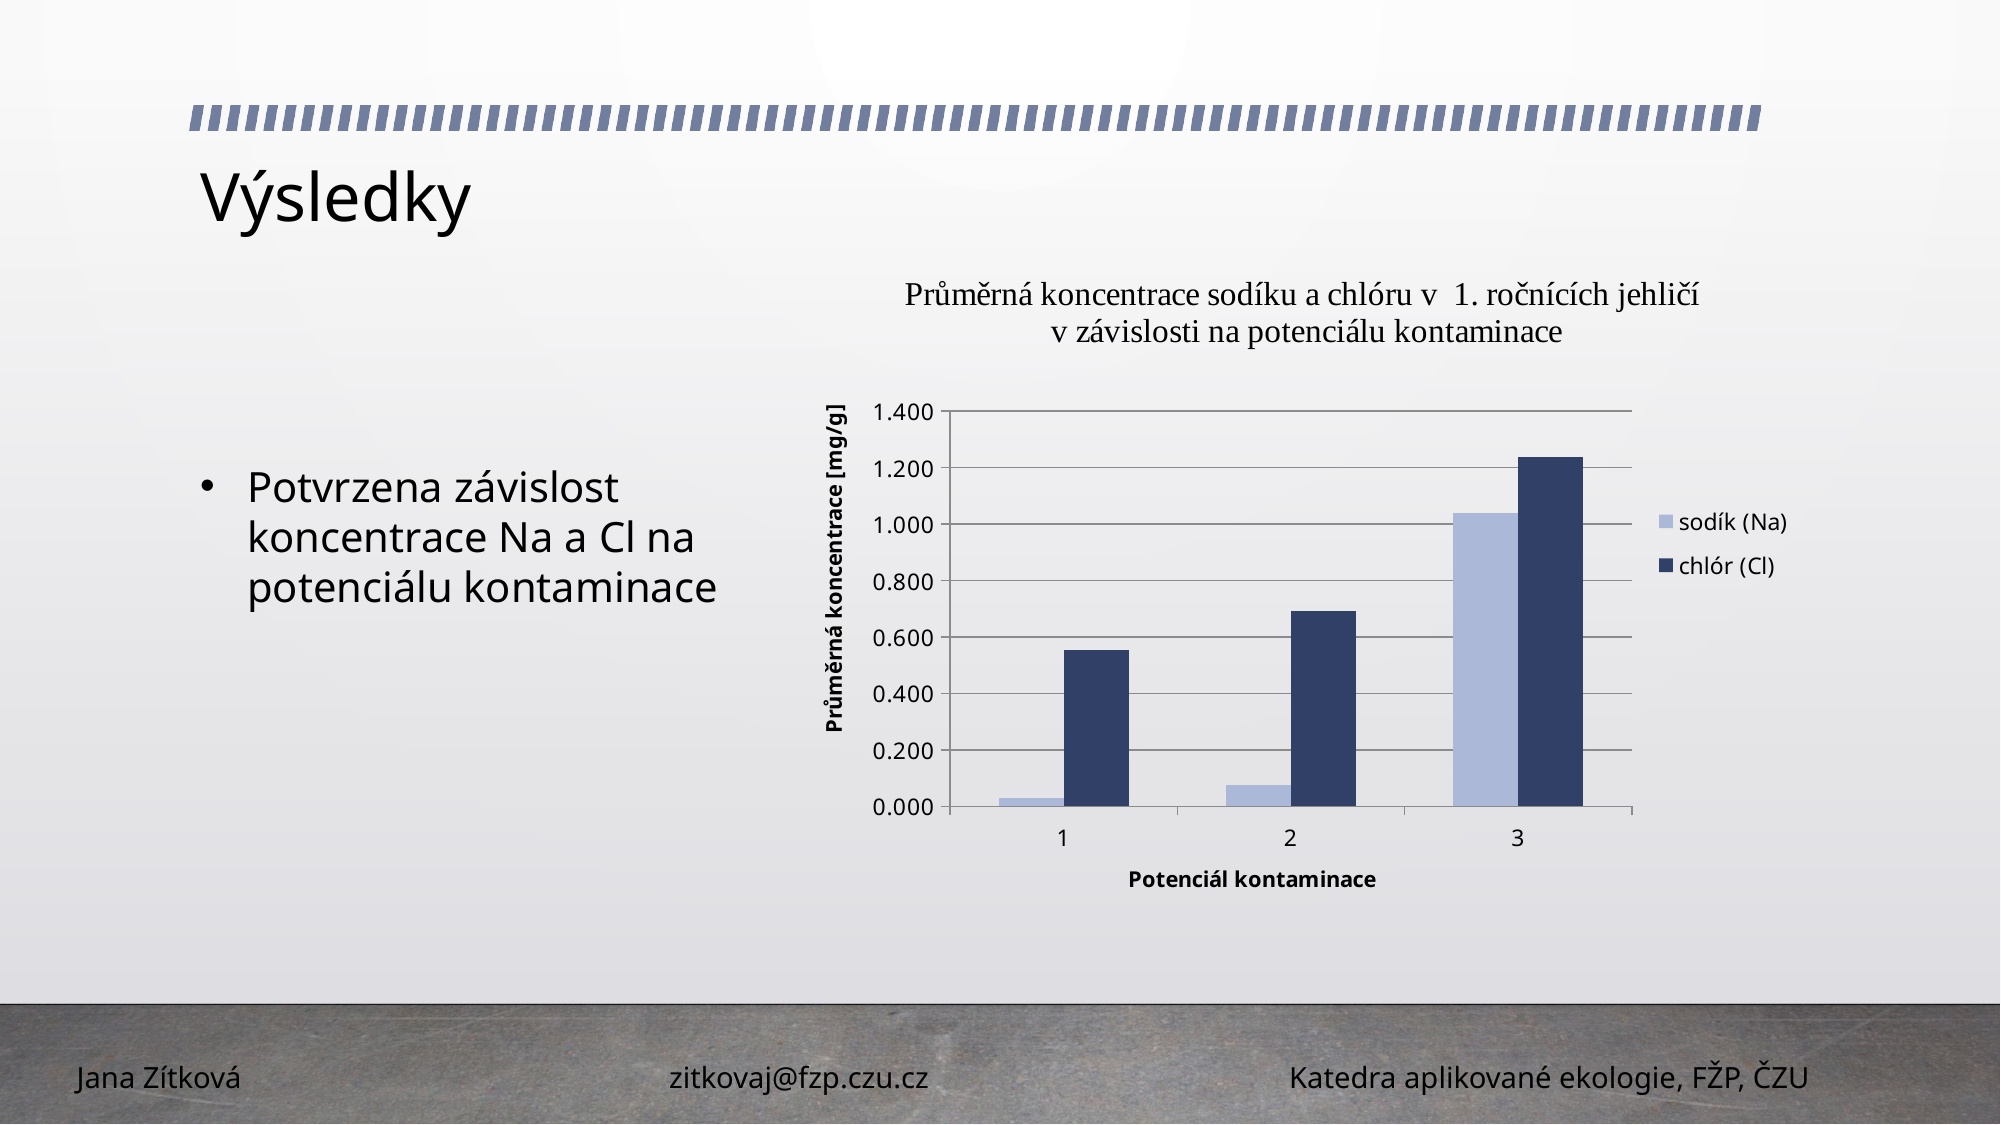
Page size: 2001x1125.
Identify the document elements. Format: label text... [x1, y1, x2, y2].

footer Jana Zítková zitkovaj@fzp.czu.cz Katedra aplikované ekologie, FŽP, ČZU [39, 1050, 1961, 1104]
title Výsledky [185, 156, 1761, 255]
chart [794, 254, 1820, 901]
picture [0, 1004, 2000, 1124]
text_box Potvrzena závislost koncentrace Na a Cl na potenciálu kontaminace [185, 452, 772, 866]
